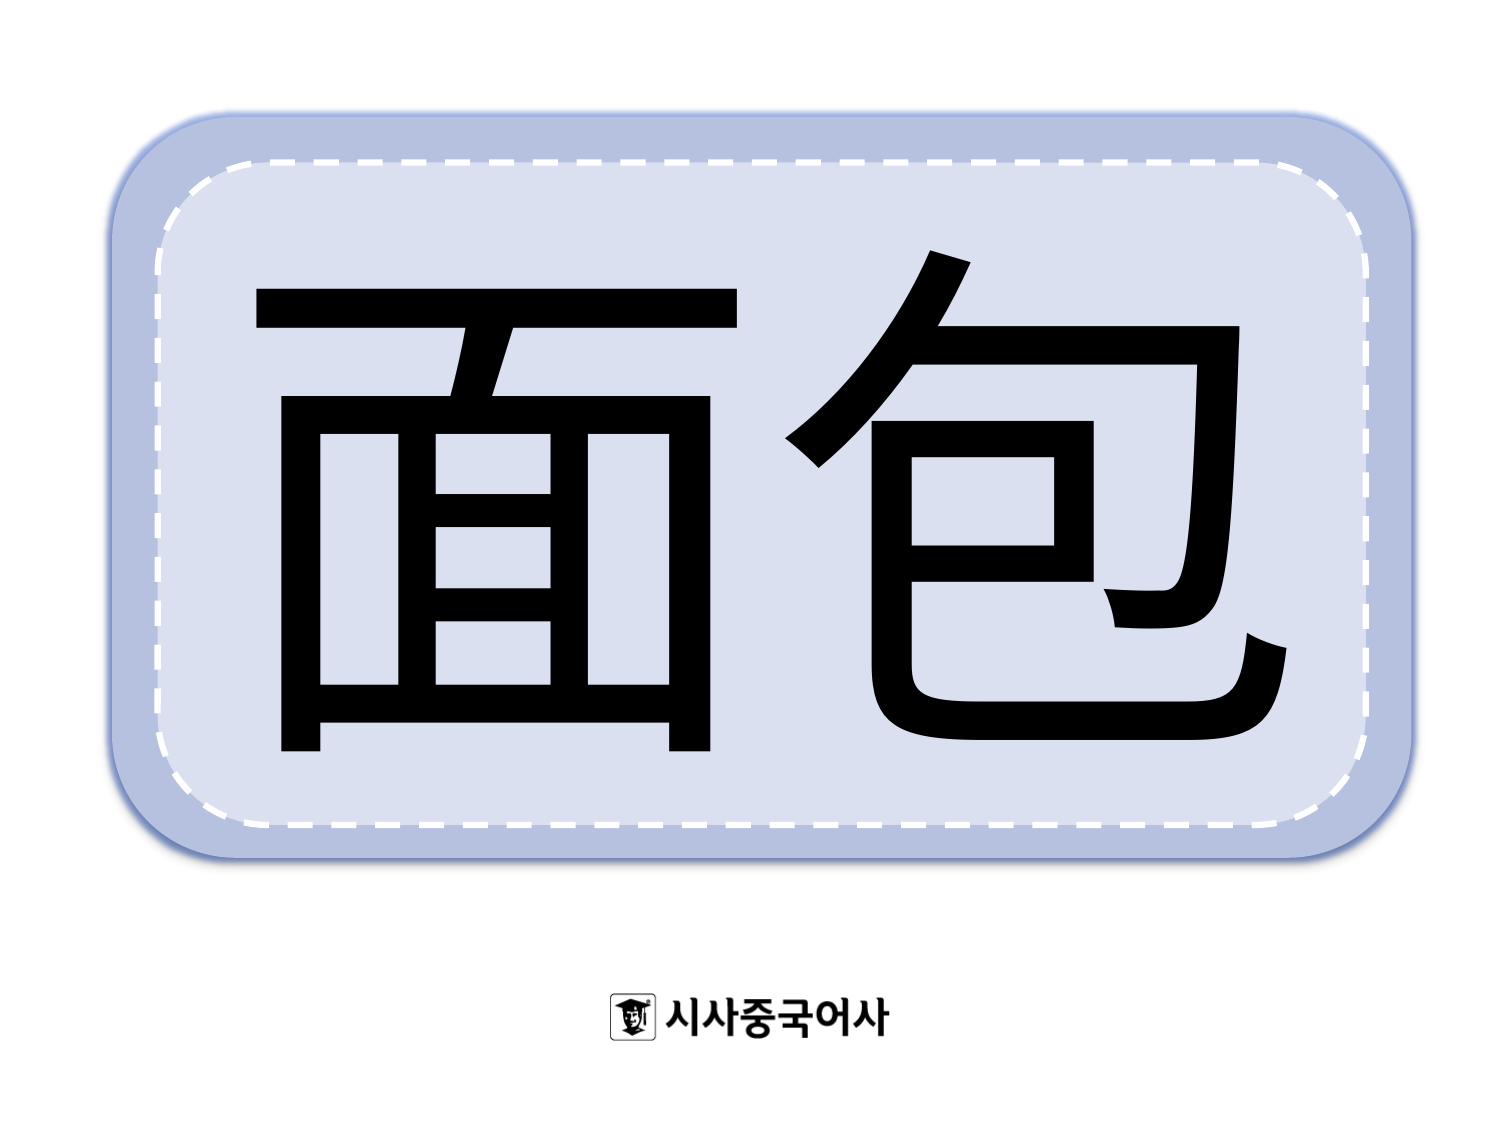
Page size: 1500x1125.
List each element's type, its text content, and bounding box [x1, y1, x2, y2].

text_box 面包 [162, 160, 1371, 824]
picture [602, 987, 898, 1047]
